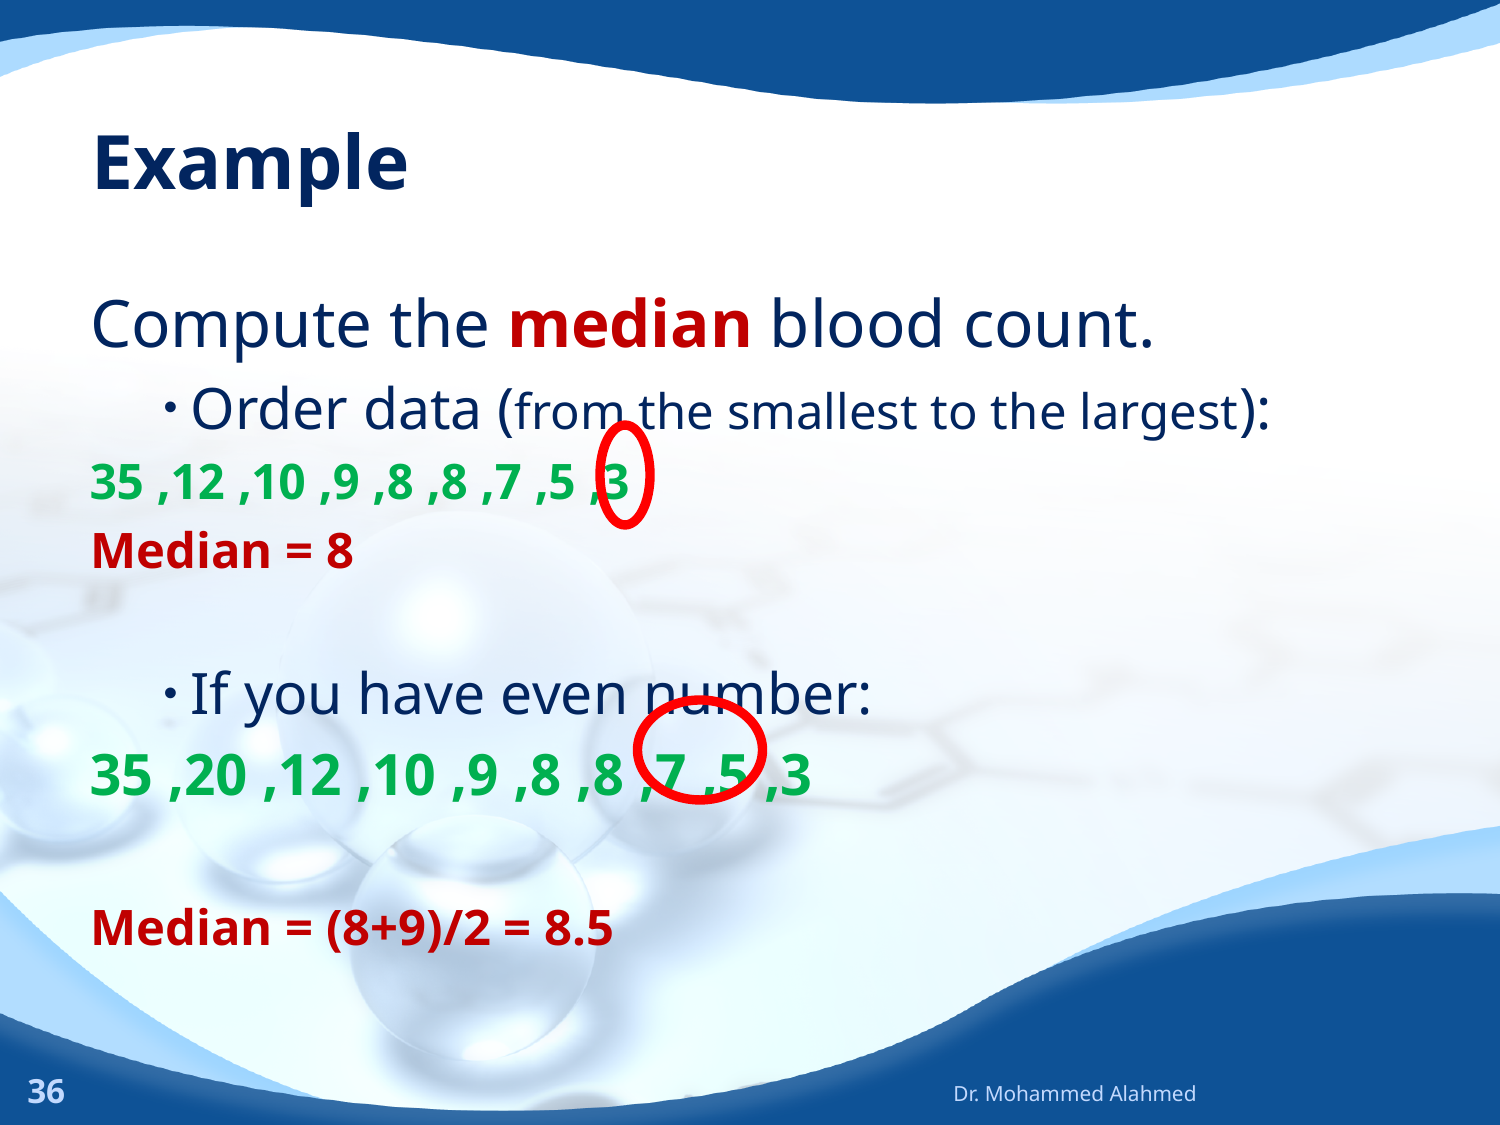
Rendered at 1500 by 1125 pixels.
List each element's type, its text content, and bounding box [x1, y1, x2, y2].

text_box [599, 424, 763, 801]
footer Dr. Mohammed Alahmed [837, 1073, 1313, 1125]
slide_number 36 [12, 1062, 363, 1123]
picture [0, 0, 1500, 1125]
list Compute the median blood count. Order data (from the smallest to the largest): 3, 5, 7, 8, 8, 9, 10, 12, 35 Median = 8 If you have even number: 3, 5, 7, 8, 8, 9, 10, 12, 20, 35 Median = (8+9)/2 = 8.5 [75, 275, 1425, 963]
title Example [76, 107, 1427, 213]
